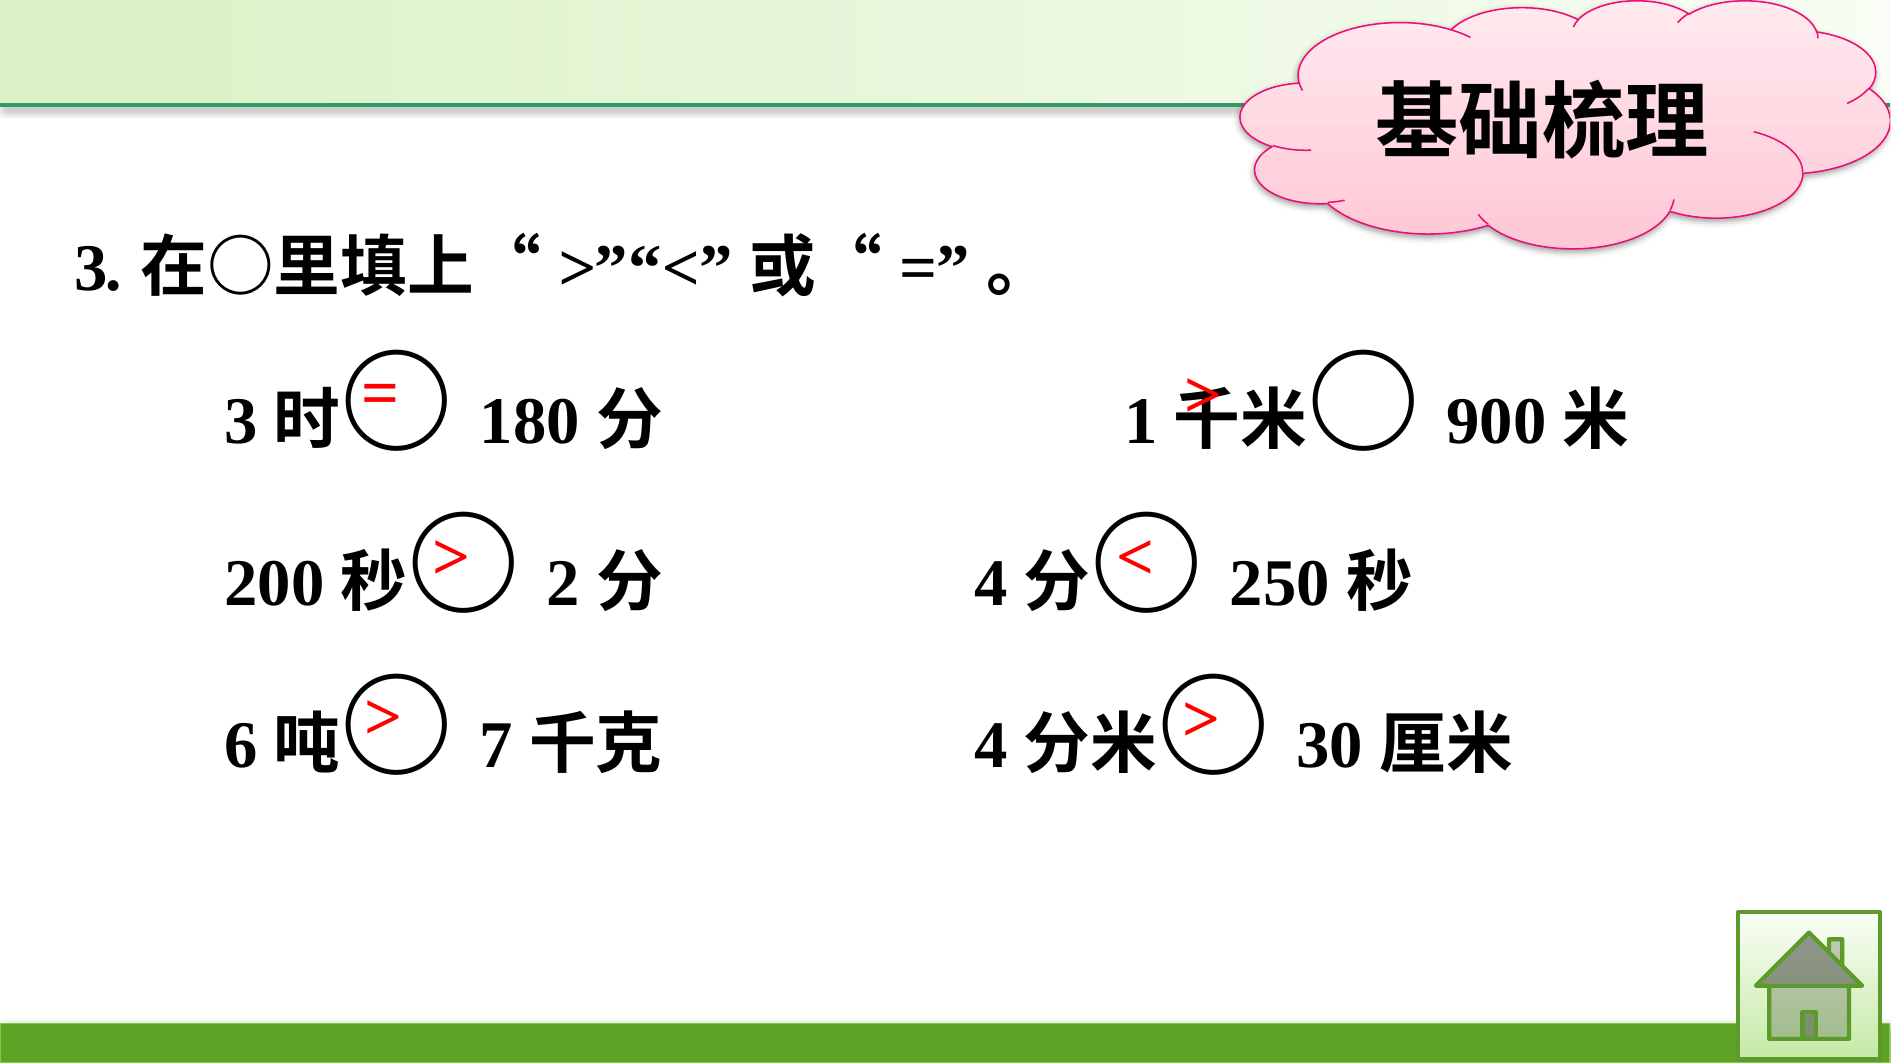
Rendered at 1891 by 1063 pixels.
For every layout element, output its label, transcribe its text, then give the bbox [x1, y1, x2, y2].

text_box > [418, 489, 486, 601]
text_box 3.在○里填上“>”“<”或“=”。 3时○180分 1千米○900米 200秒○2分 4分○250秒 6吨○7千克 4分米○30厘米 [59, 200, 1833, 798]
text_box < [1101, 489, 1169, 601]
text_box > [1168, 651, 1236, 762]
text_box = [346, 325, 415, 437]
text_box > [349, 649, 417, 761]
text_box > [1169, 327, 1238, 439]
